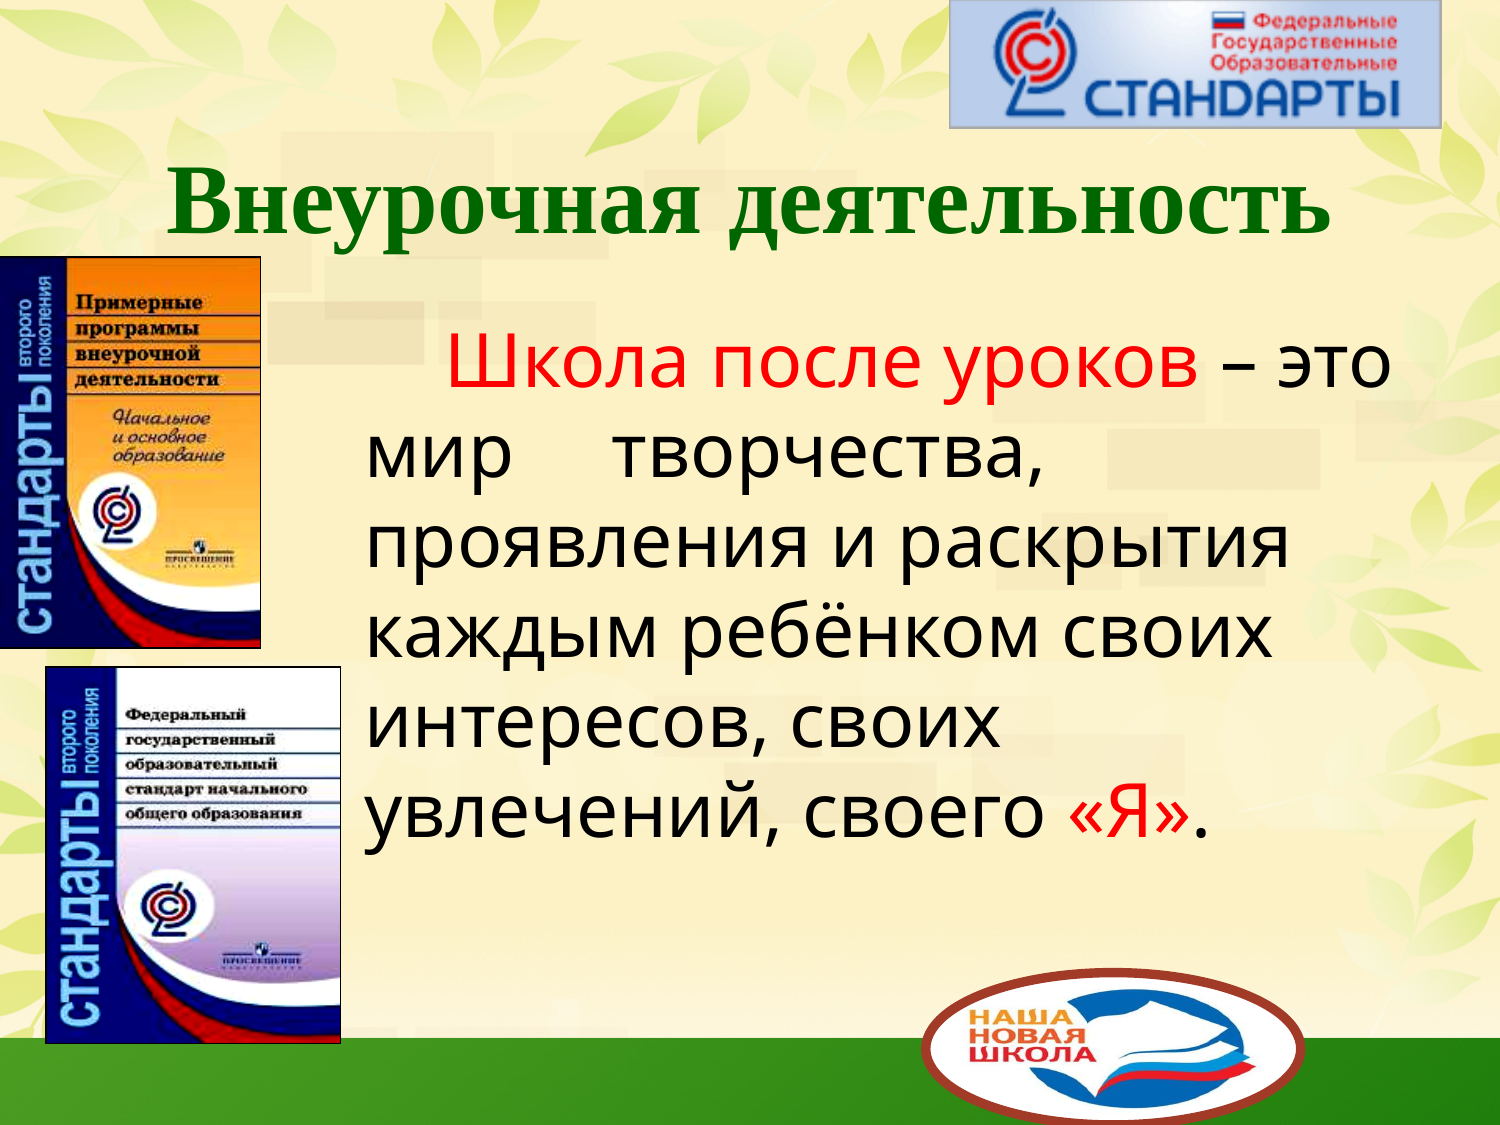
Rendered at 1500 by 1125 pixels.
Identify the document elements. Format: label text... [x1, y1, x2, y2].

list Школа после уроков – это мир творчества, проявления и раскрытия каждым ребёнком своих интересов, своих увлечений, своего «Я». [292, 304, 1425, 891]
title Внеурочная деятельность [35, 105, 1465, 282]
picture [0, 0, 1500, 1125]
